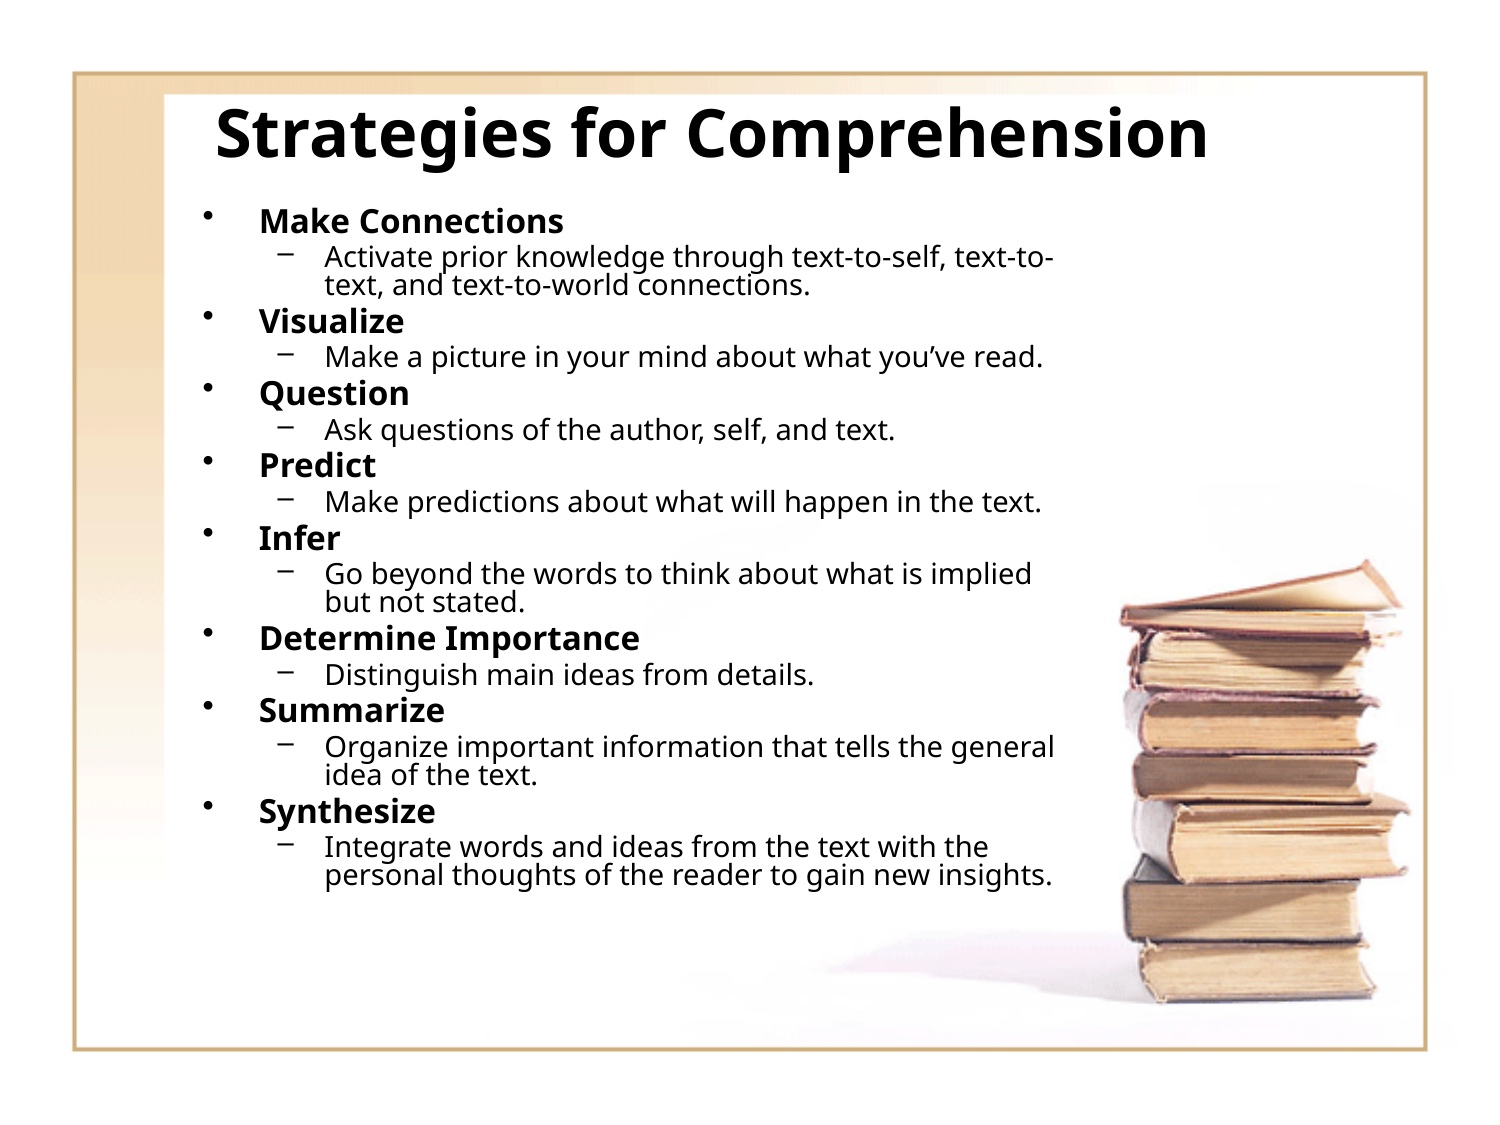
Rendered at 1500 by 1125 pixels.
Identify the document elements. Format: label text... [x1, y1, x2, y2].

picture [0, 0, 1500, 1125]
title Strategies for Comprehension [199, 87, 1353, 176]
list Make Connections Activate prior knowledge through text-to-self, text-to-text, and text-to-world connections. Visualize Make a picture in your mind about what you’ve read. Question Ask questions of the author, self, and text. Predict Make predictions about what will happen in the text. Infer Go beyond the words to think about what is implied but not stated. Determine Importance Distinguish main ideas from details. Summarize Organize important information that tells the general idea of the text. Synthesize Integrate words and ideas from the text with the personal thoughts of the reader to gain new insights. [187, 199, 1076, 1051]
